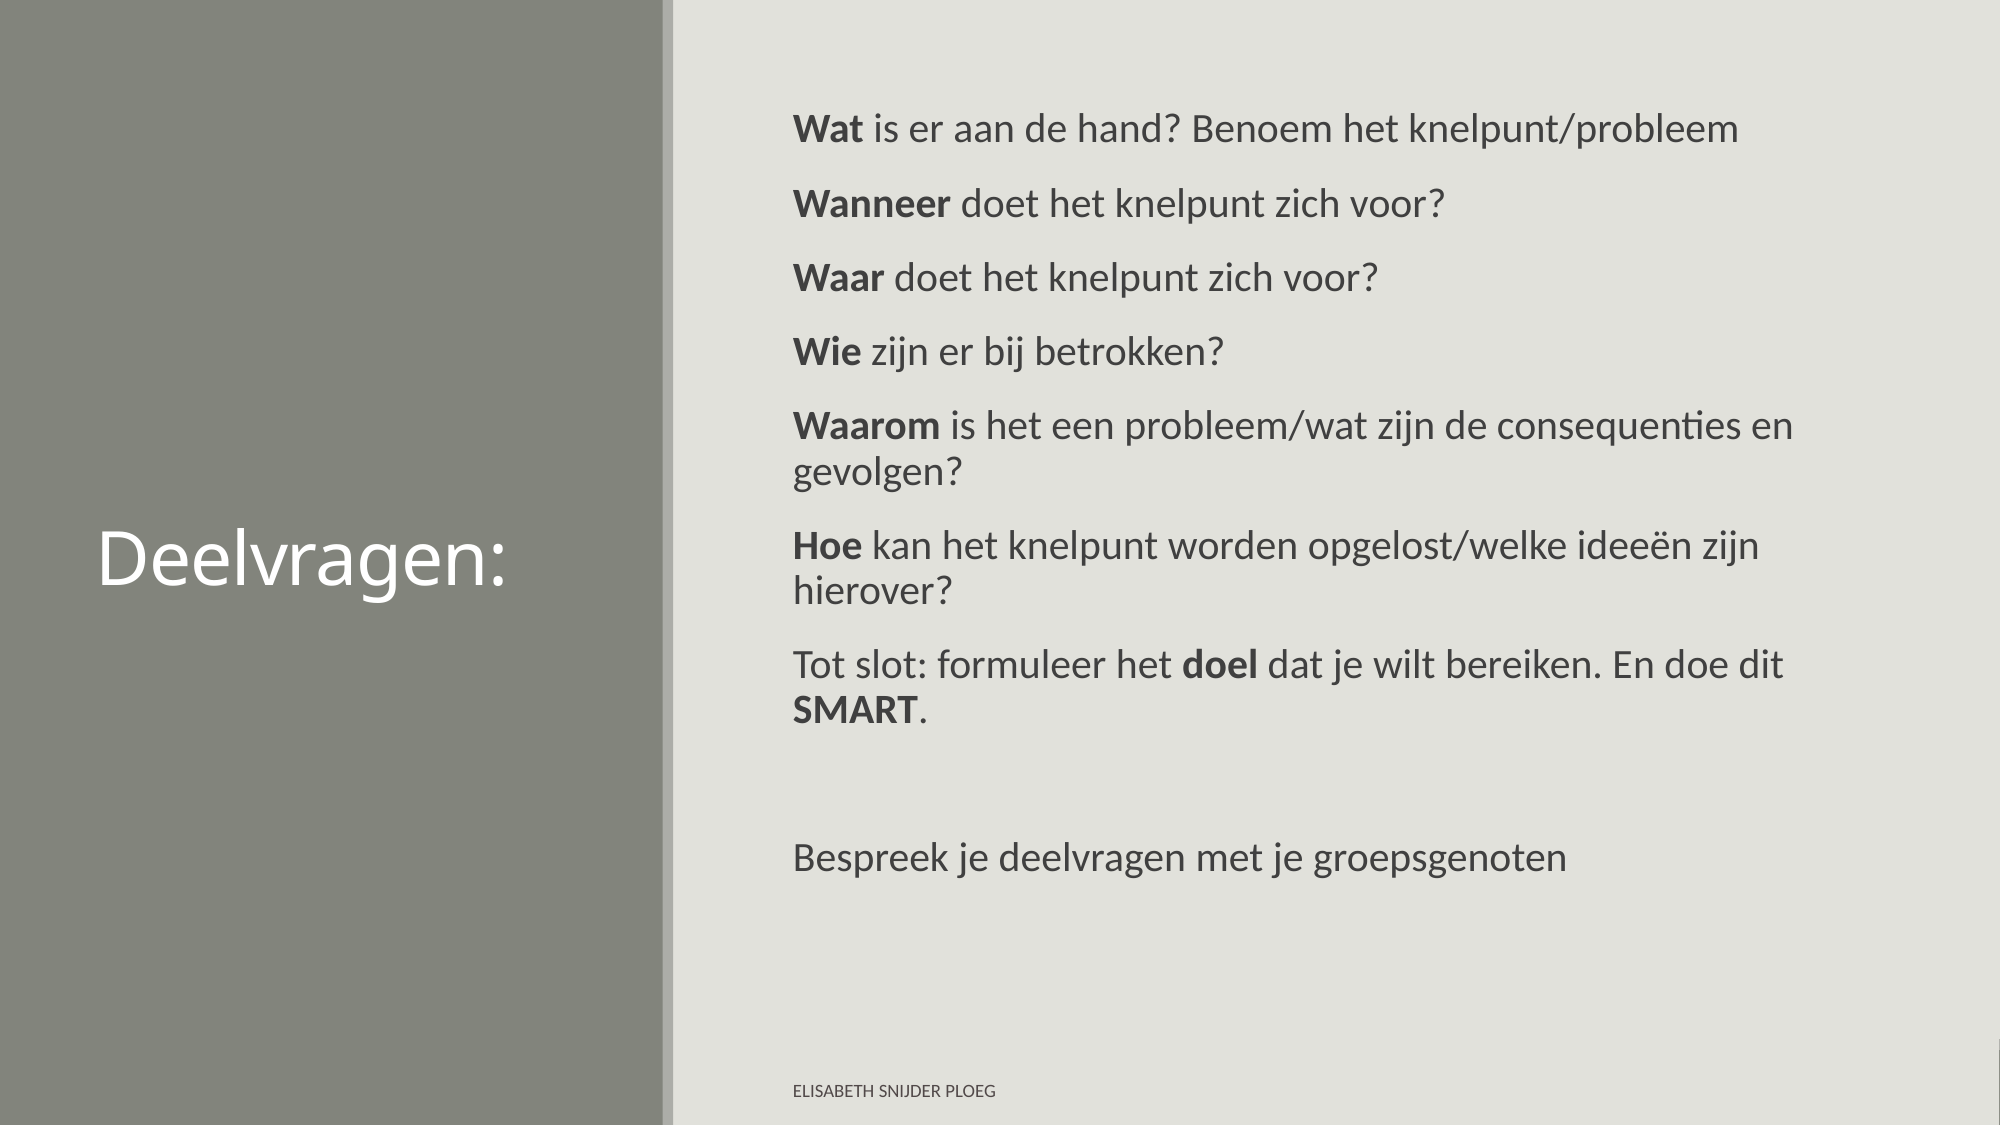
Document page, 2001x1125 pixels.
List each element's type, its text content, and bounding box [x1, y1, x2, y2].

footer Elisabeth Snijder Ploeg [777, 1059, 1616, 1120]
text_box [661, 0, 674, 1125]
text_box [674, 0, 2000, 1125]
list Wat is er aan de hand? Benoem het knelpunt/probleem Wanneer doet het knelpunt zich voor? Waar doet het knelpunt zich voor? Wie zijn er bij betrokken? Waarom is het een probleem/wat zijn de consequenties en gevolgen? Hoe kan het knelpunt worden opgelost/welke ideeën zijn hierover? Tot slot: formuleer het doel dat je wilt bereiken. En doe dit SMART. Bespreek je deelvragen met je groepsgenoten [777, 99, 1830, 1026]
title Deelvragen: [80, 99, 587, 1026]
text_box [0, 0, 661, 1125]
